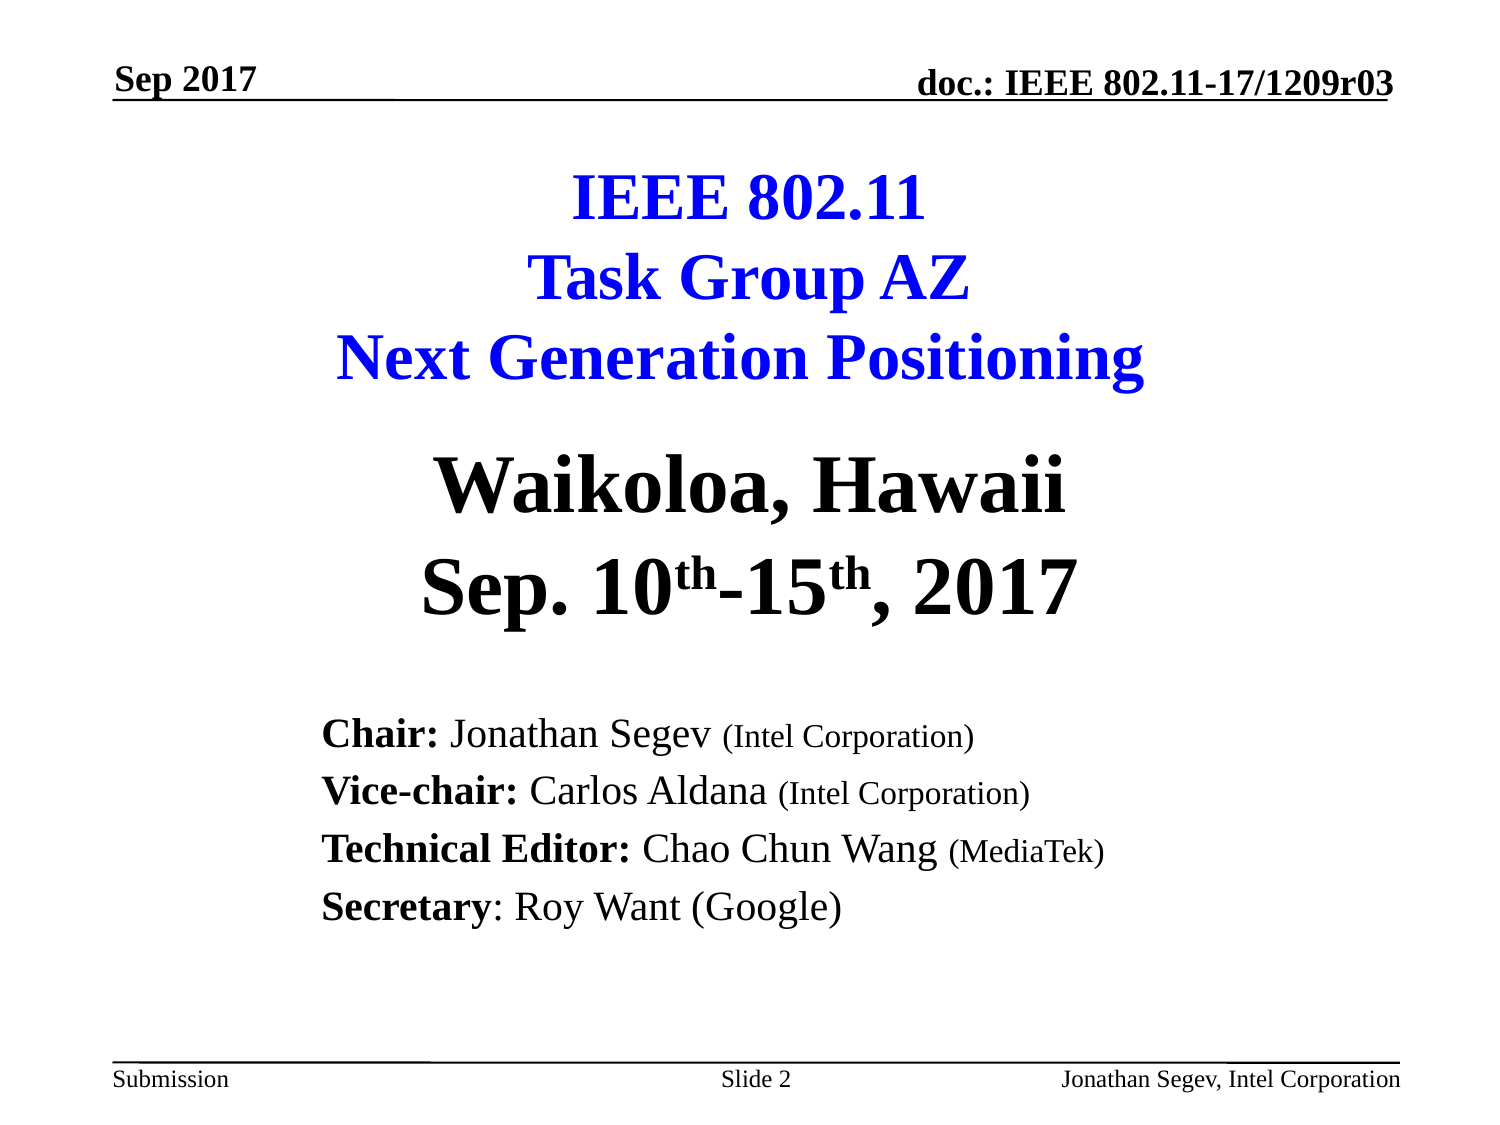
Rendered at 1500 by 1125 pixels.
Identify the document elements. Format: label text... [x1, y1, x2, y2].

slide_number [114, 54, 423, 100]
title IEEE 802.11 Task Group AZ Next Generation Positioning [112, 112, 1388, 432]
list Waikoloa, Hawaii Sep. 10th-15th, 2017 Chair: Jonathan Segev (Intel Corporation) Vice-chair: Carlos Aldana (Intel Corporation) Technical Editor: Chao Chun Wang (MediaTek) Secretary: Roy Want (Google) [112, 432, 1388, 1000]
footer Jonathan Segev, Intel Corporation [878, 1061, 1402, 1093]
slide_number Slide 2 [712, 1061, 800, 1123]
